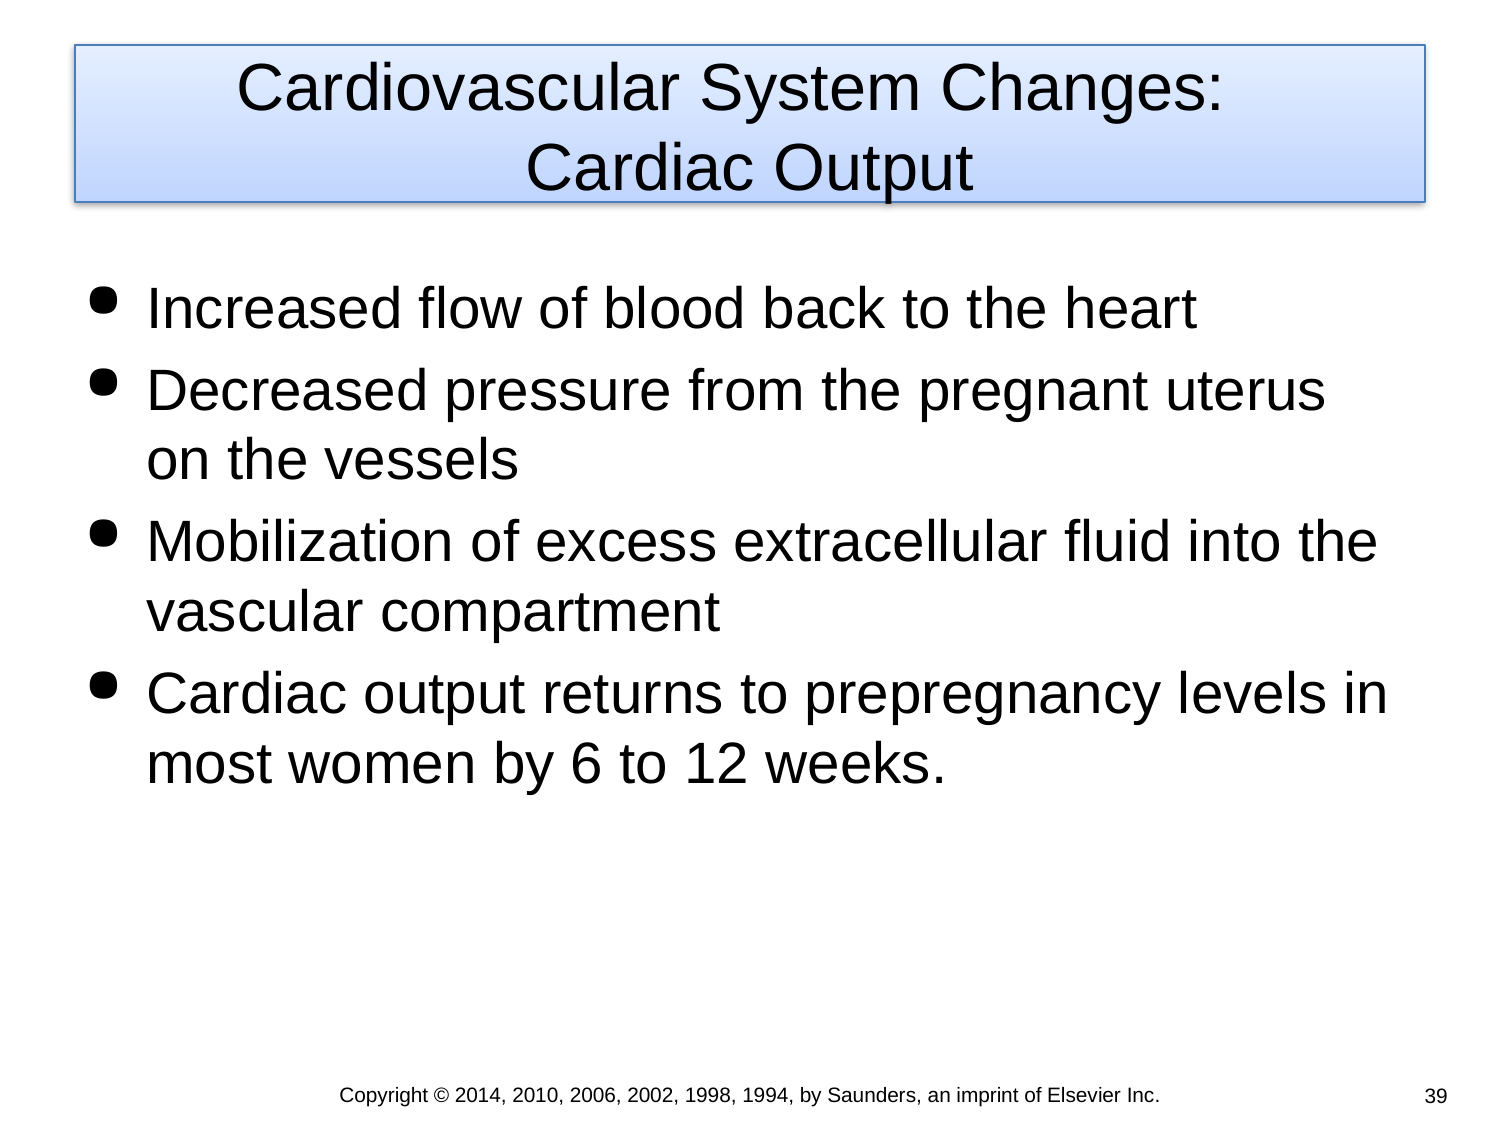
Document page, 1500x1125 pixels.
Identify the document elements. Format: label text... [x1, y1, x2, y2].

list Increased flow of blood back to the heart Decreased pressure from the pregnant uterus on the vessels Mobilization of excess extracellular fluid into the vascular compartment Cardiac output returns to prepregnancy levels in most women by 6 to 12 weeks. [75, 262, 1425, 1005]
slide_number 39 [1362, 1065, 1463, 1125]
title Cardiovascular System Changes: Cardiac Output [74, 44, 1426, 203]
footer Copyright © 2014, 2010, 2006, 2002, 1998, 1994, by Saunders, an imprint of Elsevier Inc. [187, 1062, 1313, 1125]
